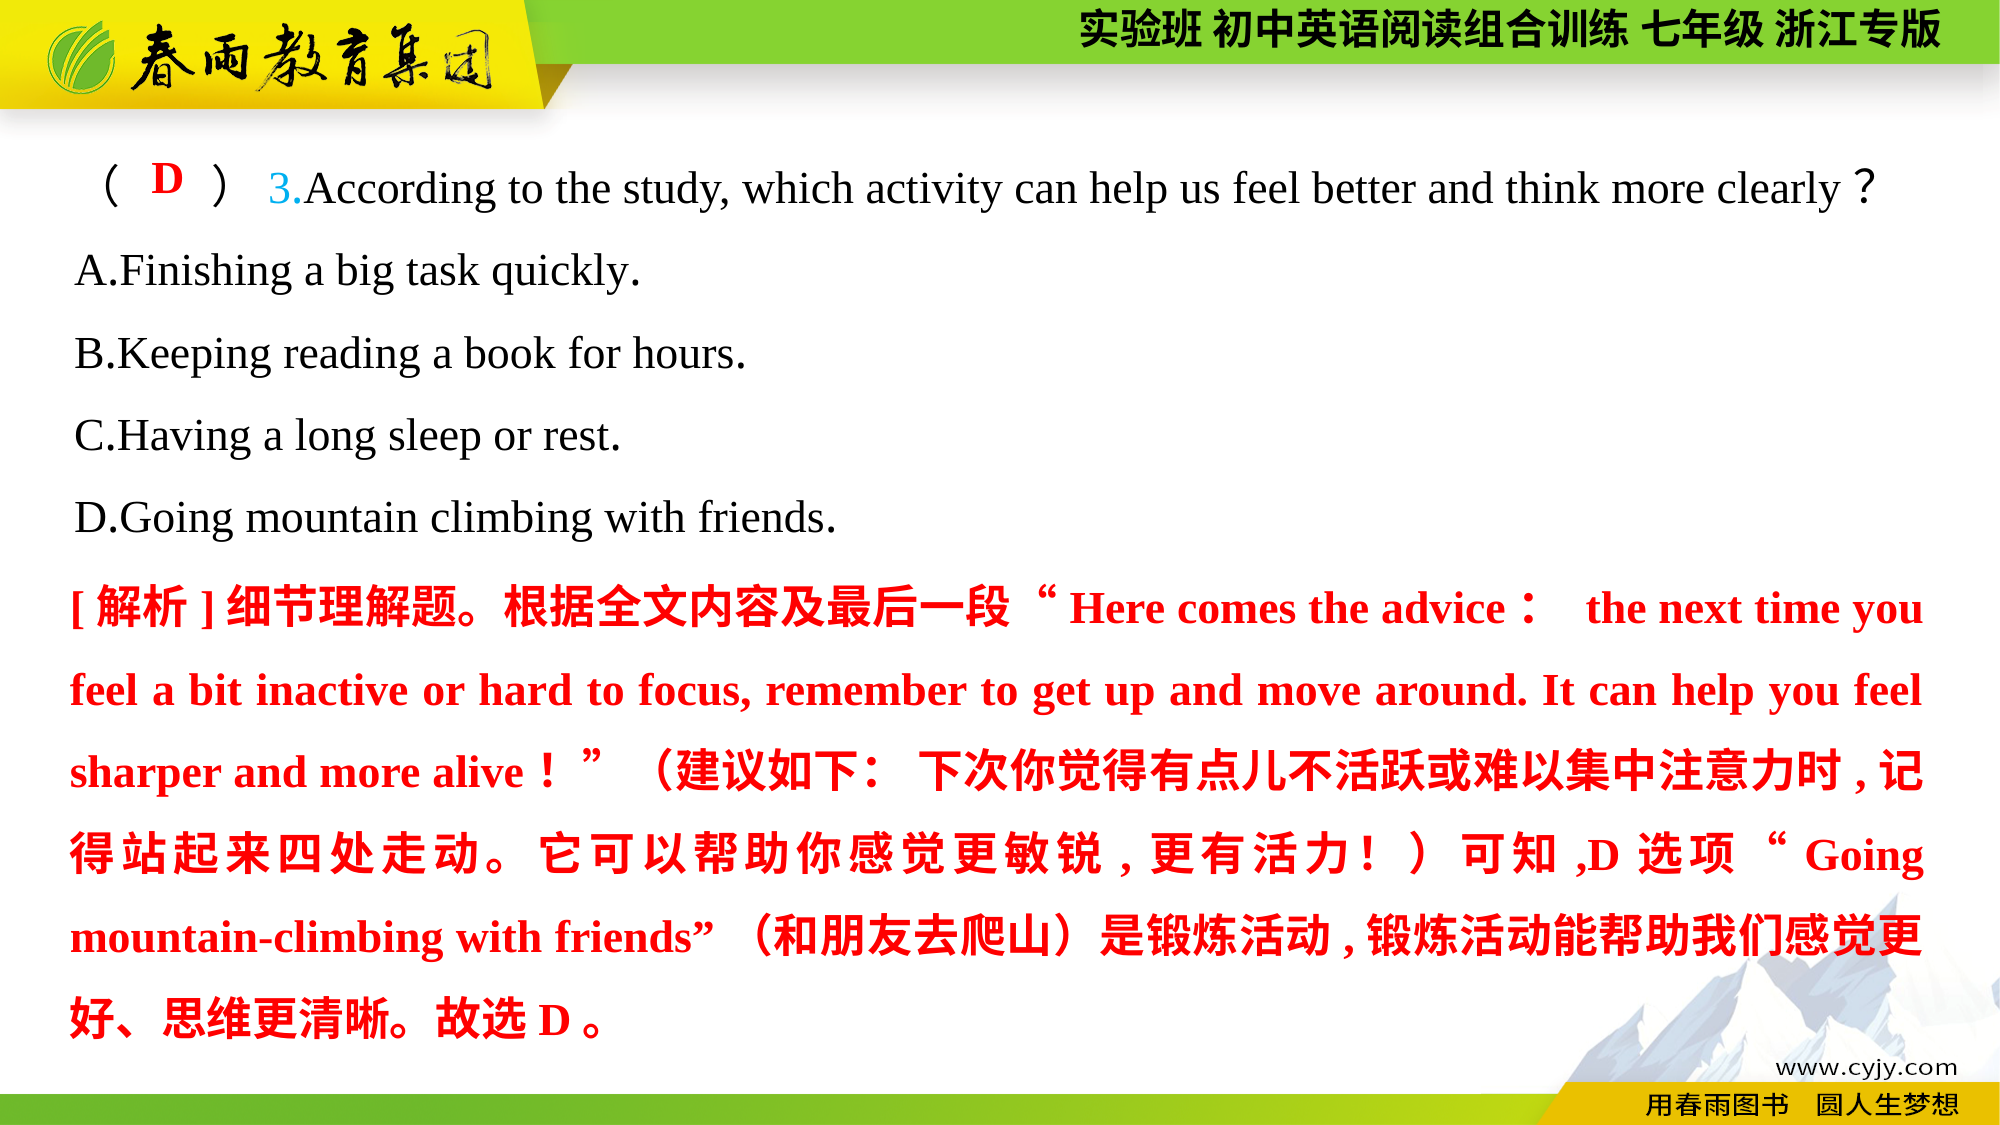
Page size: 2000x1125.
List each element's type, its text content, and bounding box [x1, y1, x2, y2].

picture [0, 0, 2000, 1125]
list （ ）3.According to the study, which activity can help us feel better and think more clearly？ A.Finishing a big task quickly. B.Keeping reading a book for hours. C.Having a long sleep or rest. D.Going mountain climbing with friends. [59, 122, 1944, 544]
text_box D [136, 140, 200, 210]
text_box [解析]细节理解题。根据全文内容及最后一段“Here comes the advice： the next time you feel a bit inactive or hard to focus, remember to get up and move around. It can help you feel sharper and more alive！”（建议如下： 下次你觉得有点儿不活跃或难以集中注意力时,记得站起来四处走动。它可以帮助你感觉更敏锐,更有活力！）可知,D选项“Going mountain-climbing with friends”（和朋友去爬山）是锻炼活动,锻炼活动能帮助我们感觉更好、思维更清晰。故选D。 [54, 542, 1939, 1052]
